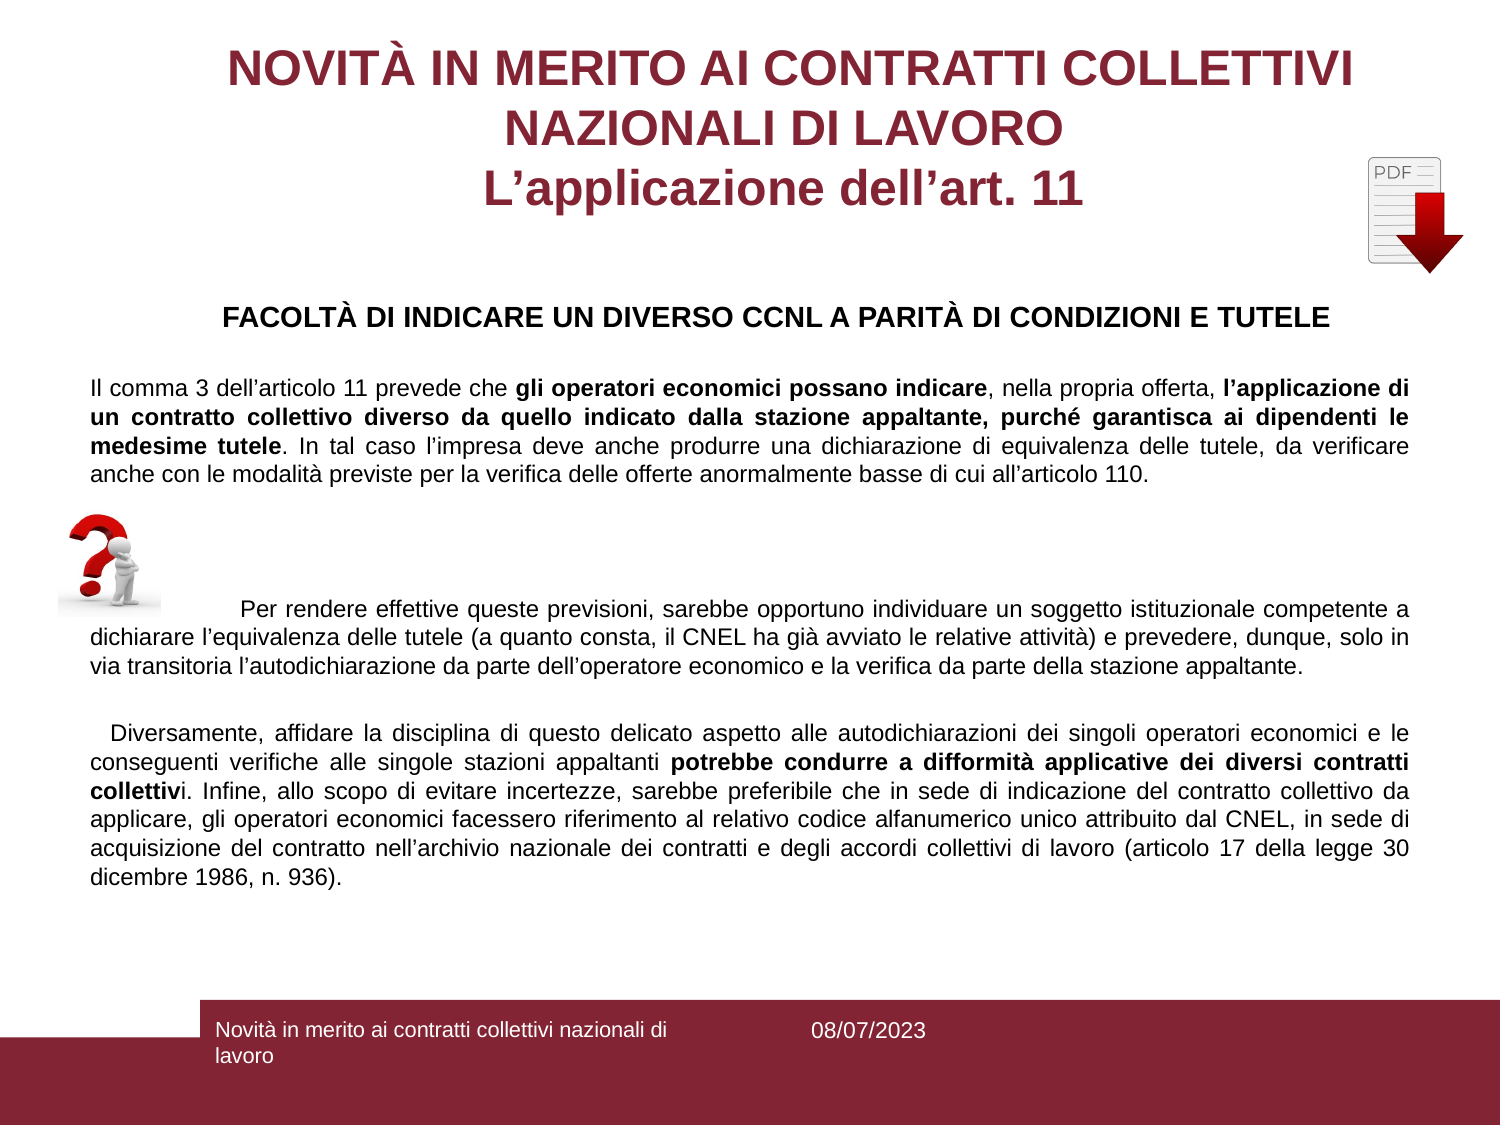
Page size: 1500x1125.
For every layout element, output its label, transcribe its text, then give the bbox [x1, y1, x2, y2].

picture [1328, 152, 1500, 279]
list FACOLTÀ DI INDICARE UN DIVERSO CCNL A PARITÀ DI CONDIZIONI E TUTELE Il comma 3 dell’articolo 11 prevede che gli operatori economici possano indicare, nella propria offerta, l’applicazione di un contratto collettivo diverso da quello indicato dalla stazione appaltante, purché garantisca ai dipendenti le medesime tutele. In tal caso l’impresa deve anche produrre una dichiarazione di equivalenza delle tutele, da verificare anche con le modalità previste per la verifica delle offerte anormalmente basse di cui all’articolo 110. Per rendere effettive queste previsioni, sarebbe opportuno individuare un soggetto istituzionale competente a dichiarare l’equivalenza delle tutele (a quanto consta, il CNEL ha già avviato le relative attività) e prevedere, dunque, solo in via transitoria l’autodichiarazione da parte dell’operatore economico e la verifica da parte della stazione appaltante. Diversamente, affidare la disciplina di questo delicato aspetto alle autodichiarazioni dei singoli operatori economici e le conseguenti verifiche alle singole stazioni appaltanti potrebbe condurre a difformità applicative dei diversi contratti collettivi. Infine, allo scopo di evitare incertezze, sarebbe preferibile che in sede di indicazione del contratto collettivo da applicare, gli operatori economici facessero riferimento al relativo codice alfanumerico unico attribuito dal CNEL, in sede di acquisizione del contratto nell’archivio nazionale dei contratti e degli accordi collettivi di lavoro (articolo 17 della legge 30 dicembre 1986, n. 936). [75, 290, 1425, 963]
title NOVITÀ IN MERITO AI CONTRATTI COLLETTIVI NAZIONALI DI LAVORO L’applicazione dell’art. 11 [182, 27, 1400, 245]
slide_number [712, 1008, 1025, 1084]
footer Novità in merito ai contratti collettivi nazionali di lavoro [200, 1008, 712, 1084]
picture [58, 508, 161, 617]
